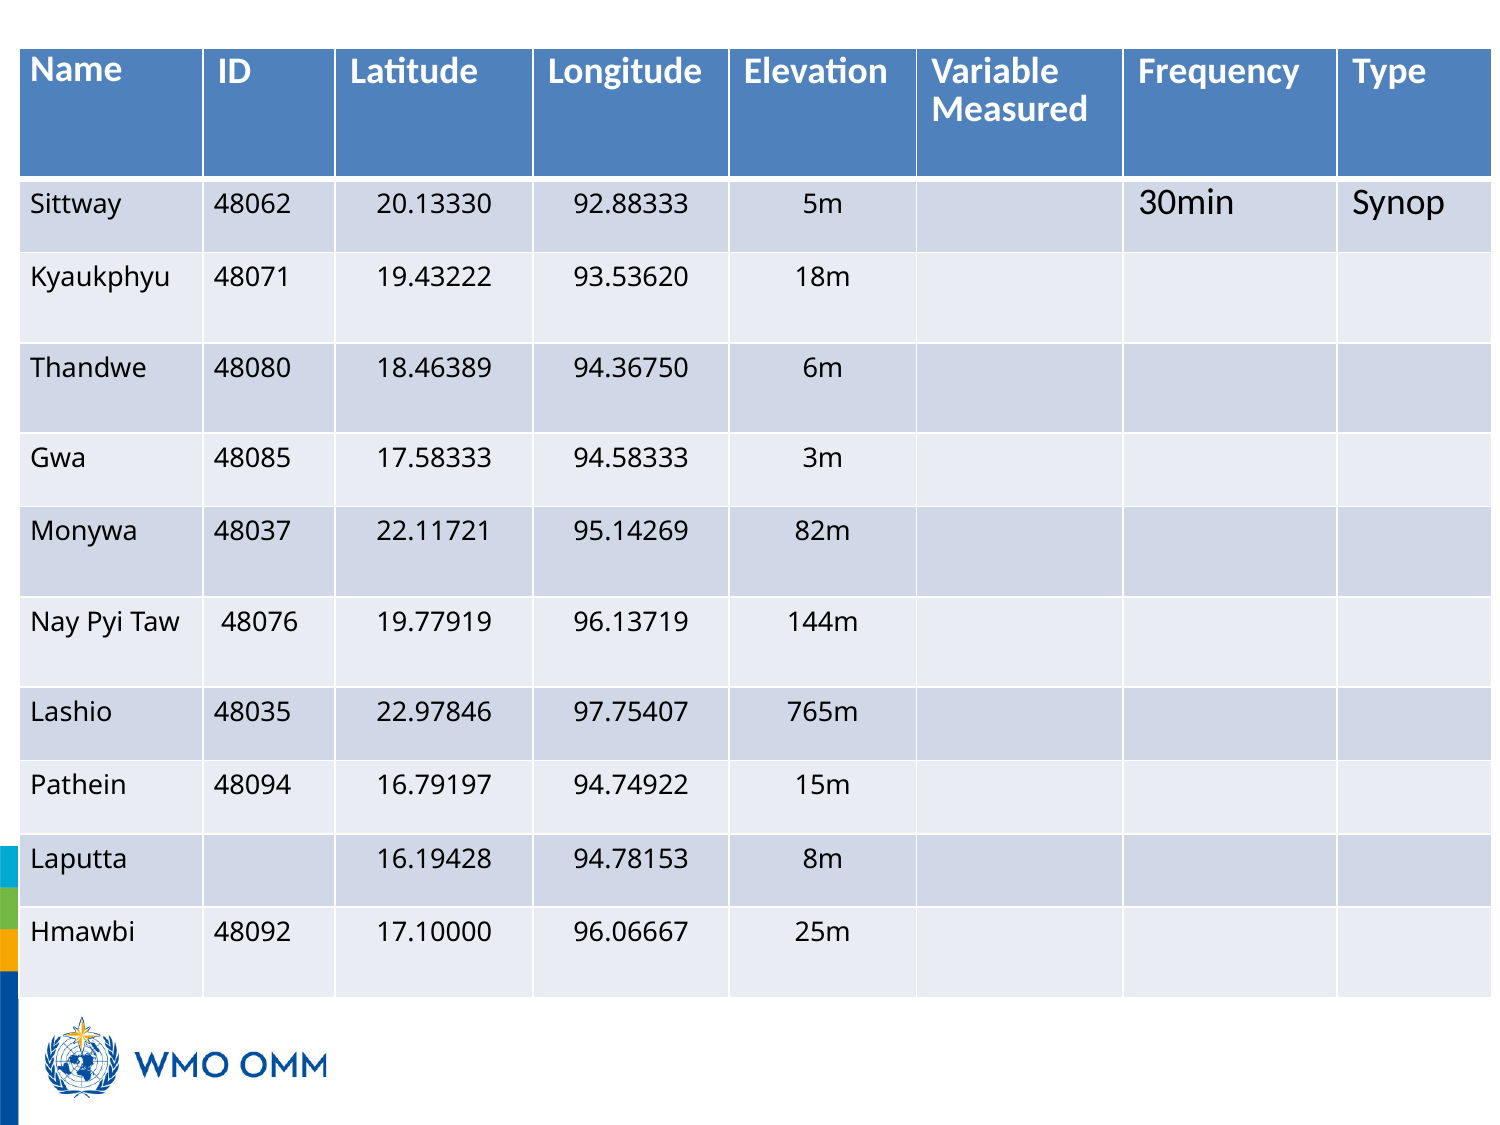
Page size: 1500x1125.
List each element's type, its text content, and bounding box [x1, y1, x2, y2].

table_cell [1124, 761, 1336, 833]
table_cell [1124, 434, 1336, 506]
table_cell Monywa [20, 507, 202, 596]
table_header Elevation [730, 49, 916, 176]
table_cell [917, 507, 1122, 596]
table_cell [917, 344, 1122, 432]
table_cell 93.53620 [534, 253, 728, 342]
picture [0, 853, 327, 1125]
table_cell [917, 253, 1122, 342]
table_cell [1338, 761, 1491, 833]
table_cell [1124, 598, 1336, 686]
table_cell [1338, 507, 1491, 596]
table_header Type [1338, 49, 1491, 176]
table_cell 48085 [204, 434, 334, 506]
table_header Latitude [336, 49, 532, 176]
table_cell [1124, 688, 1336, 760]
table_cell [1338, 688, 1491, 760]
table_cell Hmawbi [20, 908, 202, 997]
table_cell 96.13719 [534, 598, 728, 686]
table_cell [1124, 253, 1336, 342]
table_cell [1338, 434, 1491, 506]
table_cell 16.79197 [336, 761, 532, 833]
table_cell Nay Pyi Taw [20, 598, 202, 686]
table_cell 94.74922 [534, 761, 728, 833]
table_cell [1124, 908, 1336, 997]
table_cell 15m [730, 761, 916, 833]
table_cell 48092 [204, 908, 334, 997]
table_cell 30min [1124, 182, 1336, 252]
table_cell [1338, 598, 1491, 686]
table_cell 94.78153 [534, 835, 728, 906]
table_cell Sittway [20, 182, 202, 252]
table_cell 48062 [204, 182, 334, 252]
table_cell 16.19428 [336, 835, 532, 906]
table_cell 20.13330 [336, 182, 532, 252]
table_cell 48076 [204, 598, 334, 686]
table_cell 8m [730, 835, 916, 906]
table_cell [917, 908, 1122, 997]
table_cell 19.77919 [336, 598, 532, 686]
table_cell 17.58333 [336, 434, 532, 506]
table_cell 92.88333 [534, 182, 728, 252]
table_cell [917, 761, 1122, 833]
table_cell Pathein [20, 761, 202, 833]
table_cell 48037 [204, 507, 334, 596]
table_cell [1338, 344, 1491, 432]
table_cell 19.43222 [336, 253, 532, 342]
table_cell 22.11721 [336, 507, 532, 596]
table_cell Lashio [20, 688, 202, 760]
table_cell [917, 688, 1122, 760]
table_cell [917, 434, 1122, 506]
table_cell 6m [730, 344, 916, 432]
table_cell 48080 [204, 344, 334, 432]
table_header Frequency [1124, 49, 1336, 176]
table_header Longitude [534, 49, 728, 176]
table_cell 94.58333 [534, 434, 728, 506]
table_cell 765m [730, 688, 916, 760]
table_header Variable Measured [917, 49, 1122, 176]
table_cell Gwa [20, 434, 202, 506]
table_cell 48035 [204, 688, 334, 760]
table_cell [917, 835, 1122, 906]
table_cell 5m [730, 182, 916, 252]
table_cell 18m [730, 253, 916, 342]
table_cell Synop [1338, 182, 1491, 252]
table_cell Kyaukphyu [20, 253, 202, 342]
table_cell 96.06667 [534, 908, 728, 997]
table_cell 17.10000 [336, 908, 532, 997]
table_cell 48071 [204, 253, 334, 342]
table_cell [1124, 344, 1336, 432]
table_cell Laputta [20, 835, 202, 906]
table_cell 97.75407 [534, 688, 728, 760]
table_cell 3m [730, 434, 916, 506]
table_header ID [204, 49, 334, 176]
table_cell [1124, 835, 1336, 906]
table_cell [917, 182, 1122, 252]
table_cell 94.36750 [534, 344, 728, 432]
table_cell 18.46389 [336, 344, 532, 432]
table_cell 82m [730, 507, 916, 596]
table_cell [204, 835, 334, 906]
table_cell [1124, 507, 1336, 596]
table_cell 48094 [204, 761, 334, 833]
table_cell Thandwe [20, 344, 202, 432]
table_cell [1338, 908, 1491, 997]
table_cell [1338, 835, 1491, 906]
table_cell [917, 598, 1122, 686]
table_cell 95.14269 [534, 507, 728, 596]
table_cell 144m [730, 598, 916, 686]
table_cell 25m [730, 908, 916, 997]
table_header Name [20, 49, 202, 176]
table_cell [1338, 253, 1491, 342]
table_cell 22.97846 [336, 688, 532, 760]
